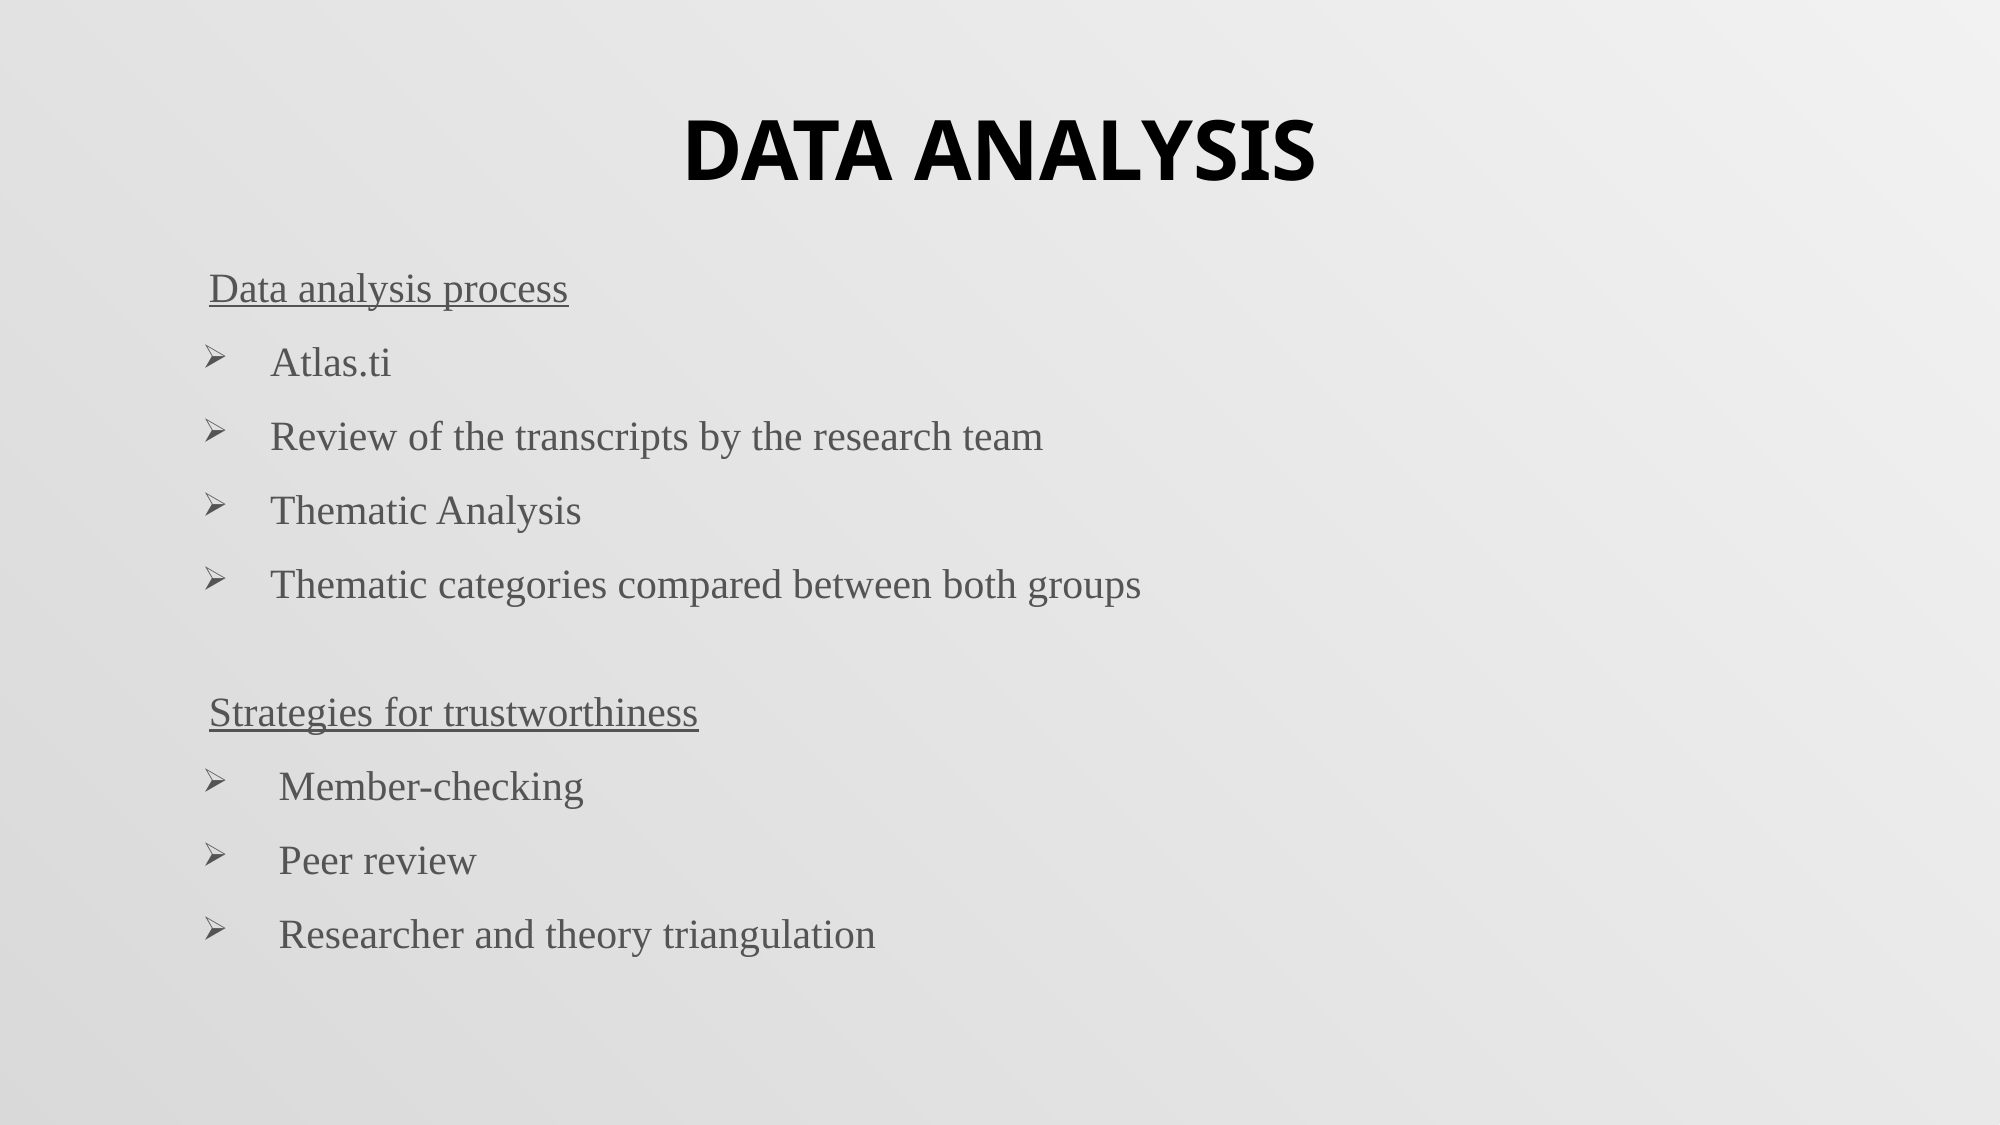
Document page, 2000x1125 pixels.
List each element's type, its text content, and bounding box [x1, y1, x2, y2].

list Data analysis process Atlas.ti Review of the transcripts by the research team Thematic Analysis Thematic categories compared between both groups Strategies for trustworthiness Member-checking Peer review Researcher and theory triangulation [187, 259, 1788, 972]
title Data Analysis [199, 45, 1800, 263]
